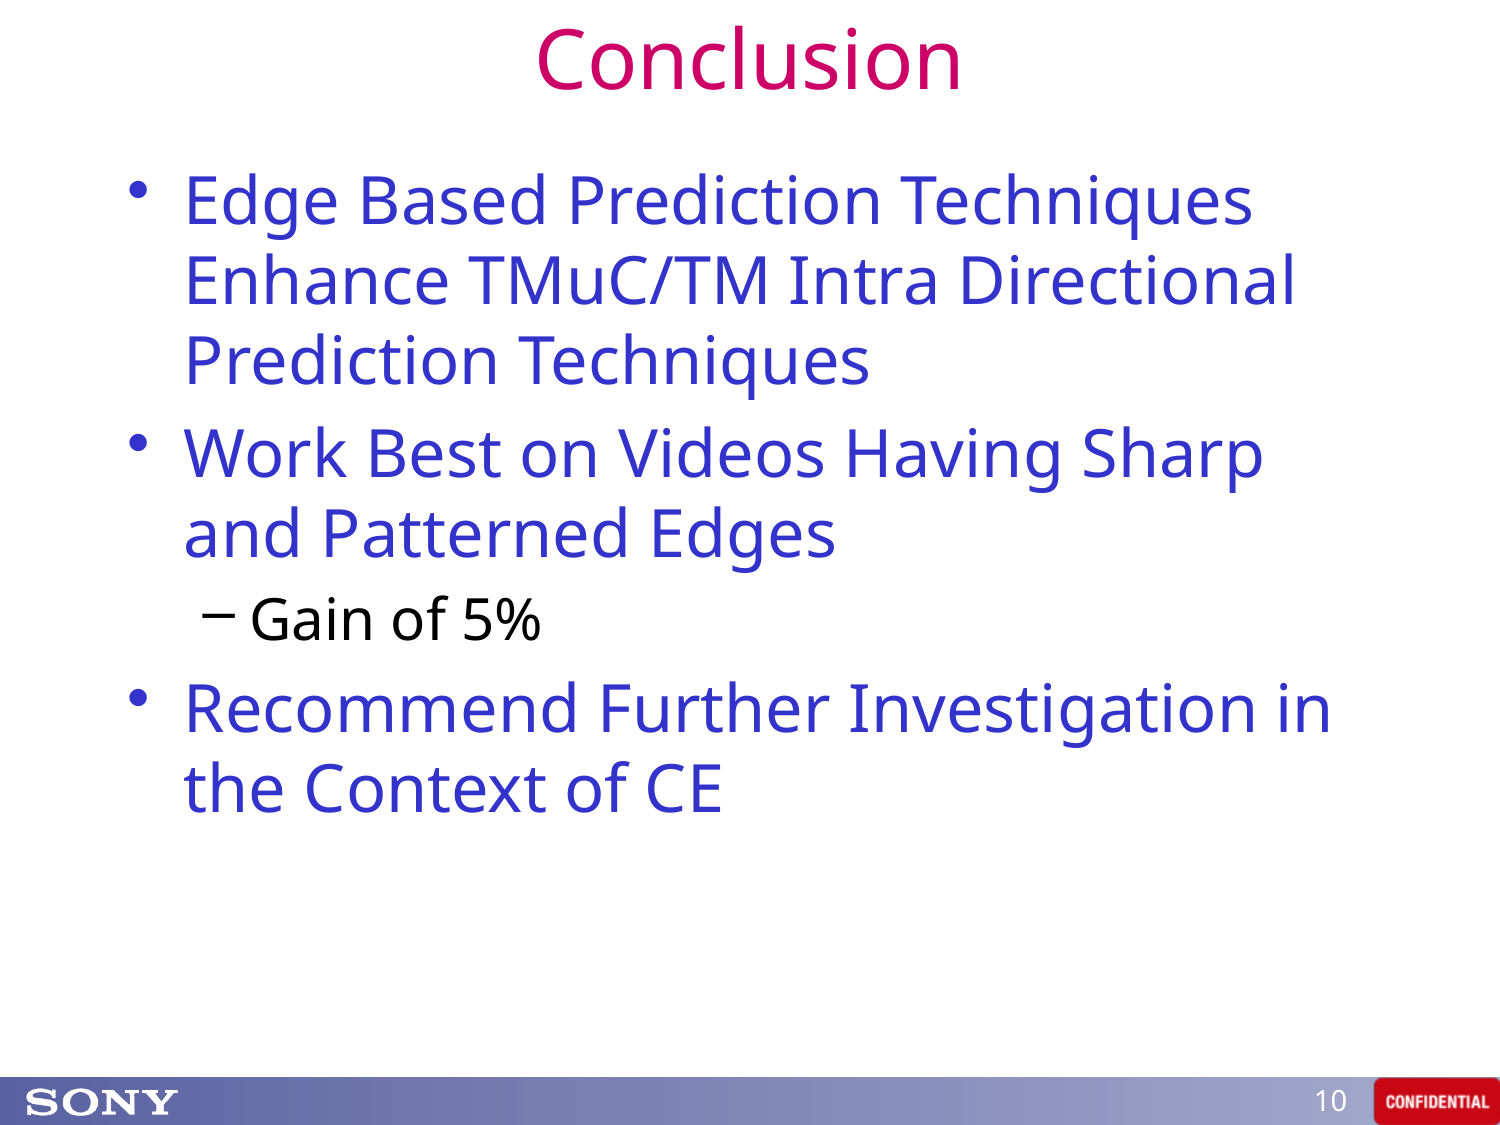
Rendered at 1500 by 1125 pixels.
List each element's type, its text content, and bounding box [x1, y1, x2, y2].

picture [26, 1088, 178, 1116]
title Conclusion [112, 0, 1388, 115]
picture [1368, 1071, 1500, 1125]
list Edge Based Prediction Techniques Enhance TMuC/TM Intra Directional Prediction Techniques Work Best on Videos Having Sharp and Patterned Edges Gain of 5% Recommend Further Investigation in the Context of CE [112, 149, 1388, 1051]
slide_number 10 [1049, 1074, 1363, 1125]
